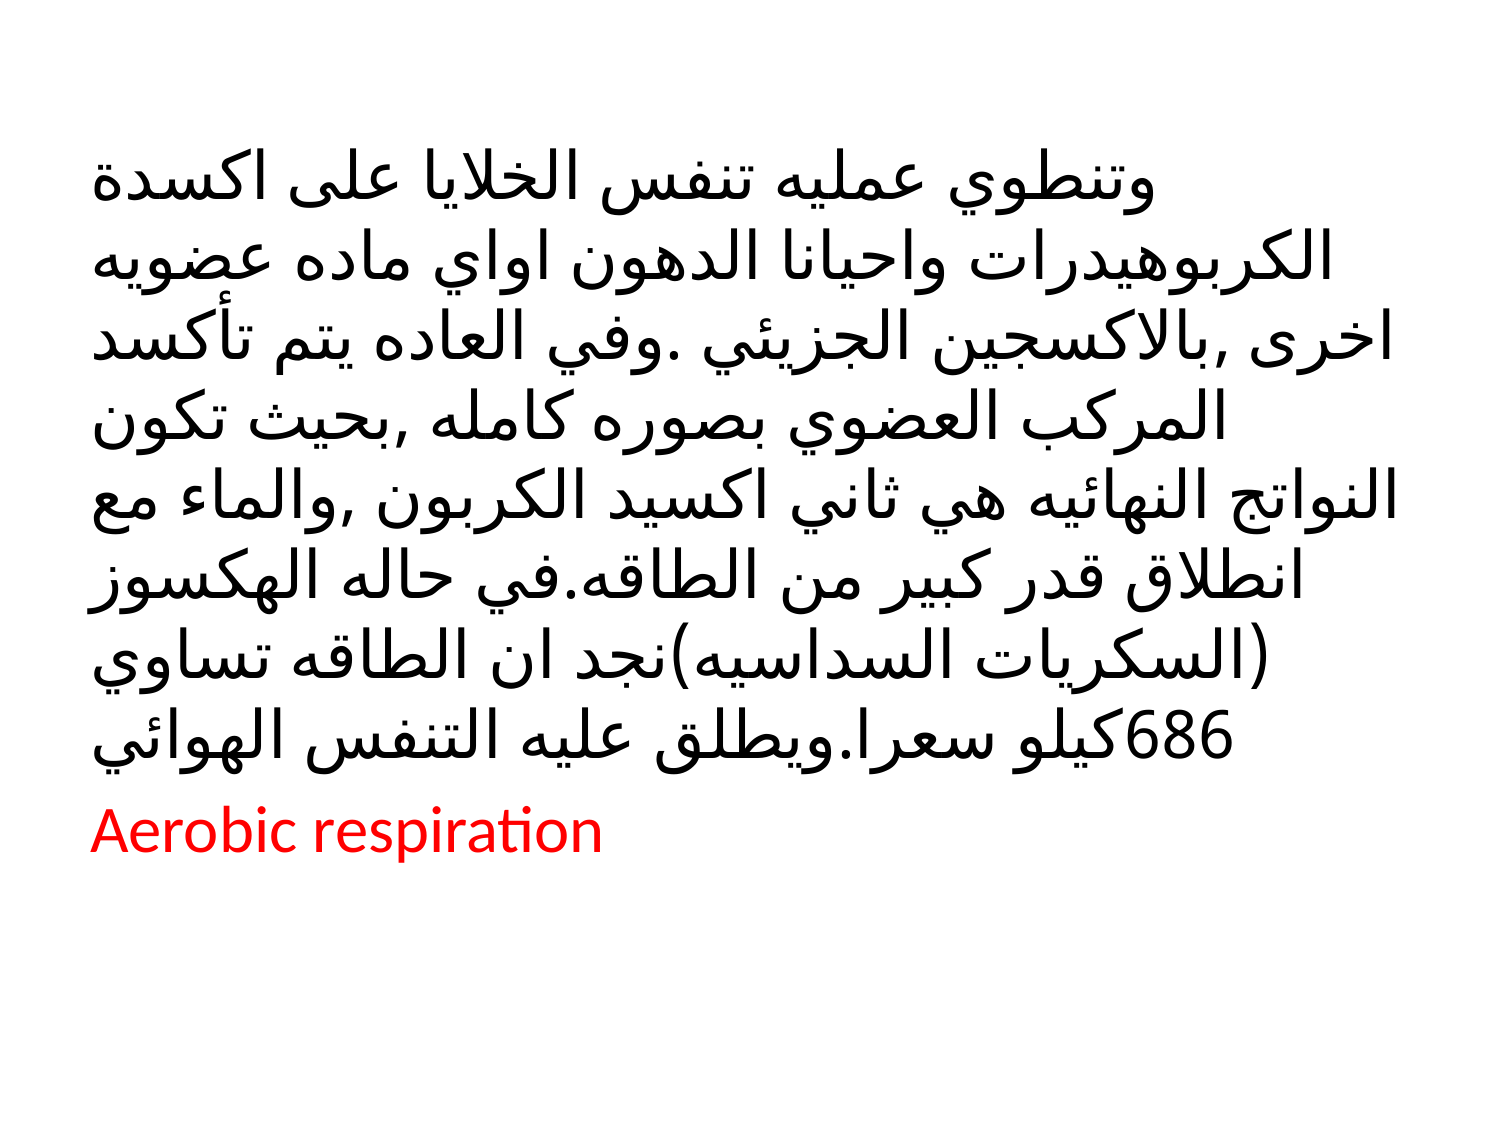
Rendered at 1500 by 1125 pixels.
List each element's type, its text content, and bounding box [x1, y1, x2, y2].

list وتنطوي عمليه تنفس الخلايا على اكسدة الكربوهيدرات واحيانا الدهون اواي ماده عضويه اخرى ,بالاكسجين الجزيئي .وفي العاده يتم تأكسد المركب العضوي بصوره كامله ,بحيث تكون النواتج النهائيه هي ثاني اكسيد الكربون ,والماء مع انطلاق قدر كبير من الطاقه.في حاله الهكسوز (السكريات السداسيه)نجد ان الطاقه تساوي 686كيلو سعرا.ويطلق عليه التنفس الهوائي Aerobic respiration [75, 125, 1425, 1005]
